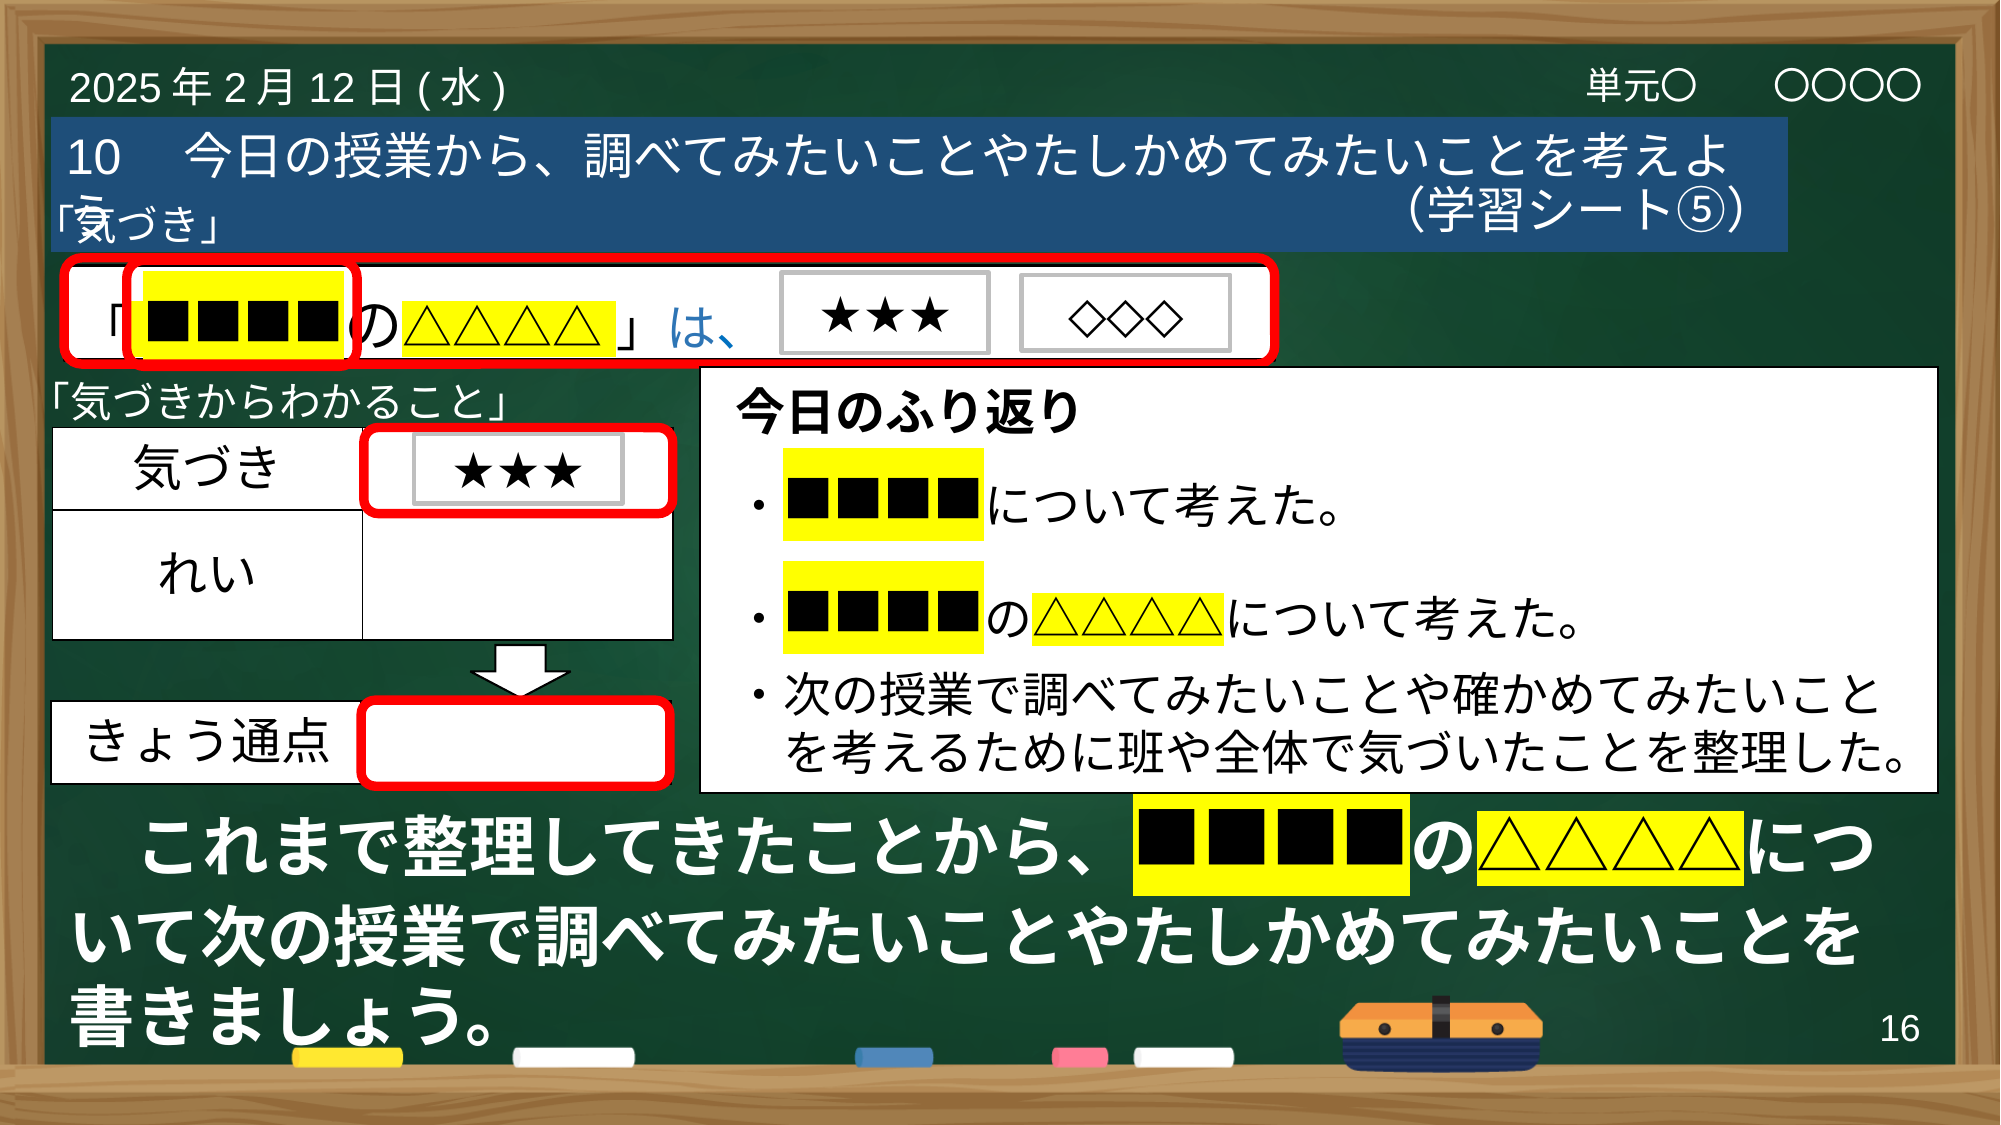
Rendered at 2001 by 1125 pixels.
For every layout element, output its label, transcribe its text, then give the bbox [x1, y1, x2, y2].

picture [0, 0, 2000, 1125]
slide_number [53, 55, 537, 116]
text_box 「気づきからわかること」 [28, 363, 649, 440]
table_header [664, 702, 670, 709]
text_box [361, 700, 670, 787]
table_header 気づき [53, 440, 362, 509]
text_box これまで整理してきたことから、■■■■の△△△△について次の授業で調べてみたいことやたしかめてみたいことを書きましょう。 [53, 749, 1901, 1062]
text_box [470, 645, 571, 698]
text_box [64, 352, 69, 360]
text_box 今日のふり返り ・■■■■について考えた。 ・■■■■の△△△△について考えた。 ・次の授業で調べてみたいことや確かめてみたいこと を考えるために班や全体で気づいたことを整理した。 [699, 367, 1939, 793]
table_cell [363, 511, 672, 639]
text_box 10 今日の授業から、調べてみたいことやたしかめてみたいことを考えよう [51, 116, 1788, 252]
footer 単元〇 〇〇〇〇 [1333, 55, 1939, 115]
slide_number 16 [1705, 996, 1936, 1057]
text_box 「気づき」 [33, 186, 287, 262]
table_header [665, 428, 672, 435]
text_box （学習シート⑤） [1376, 178, 1788, 239]
text_box [363, 427, 673, 514]
text_box ★★★ [414, 434, 623, 504]
table_header きょう通点 [52, 702, 360, 783]
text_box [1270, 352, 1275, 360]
table_cell れい [53, 511, 362, 639]
text_box [64, 257, 1275, 365]
